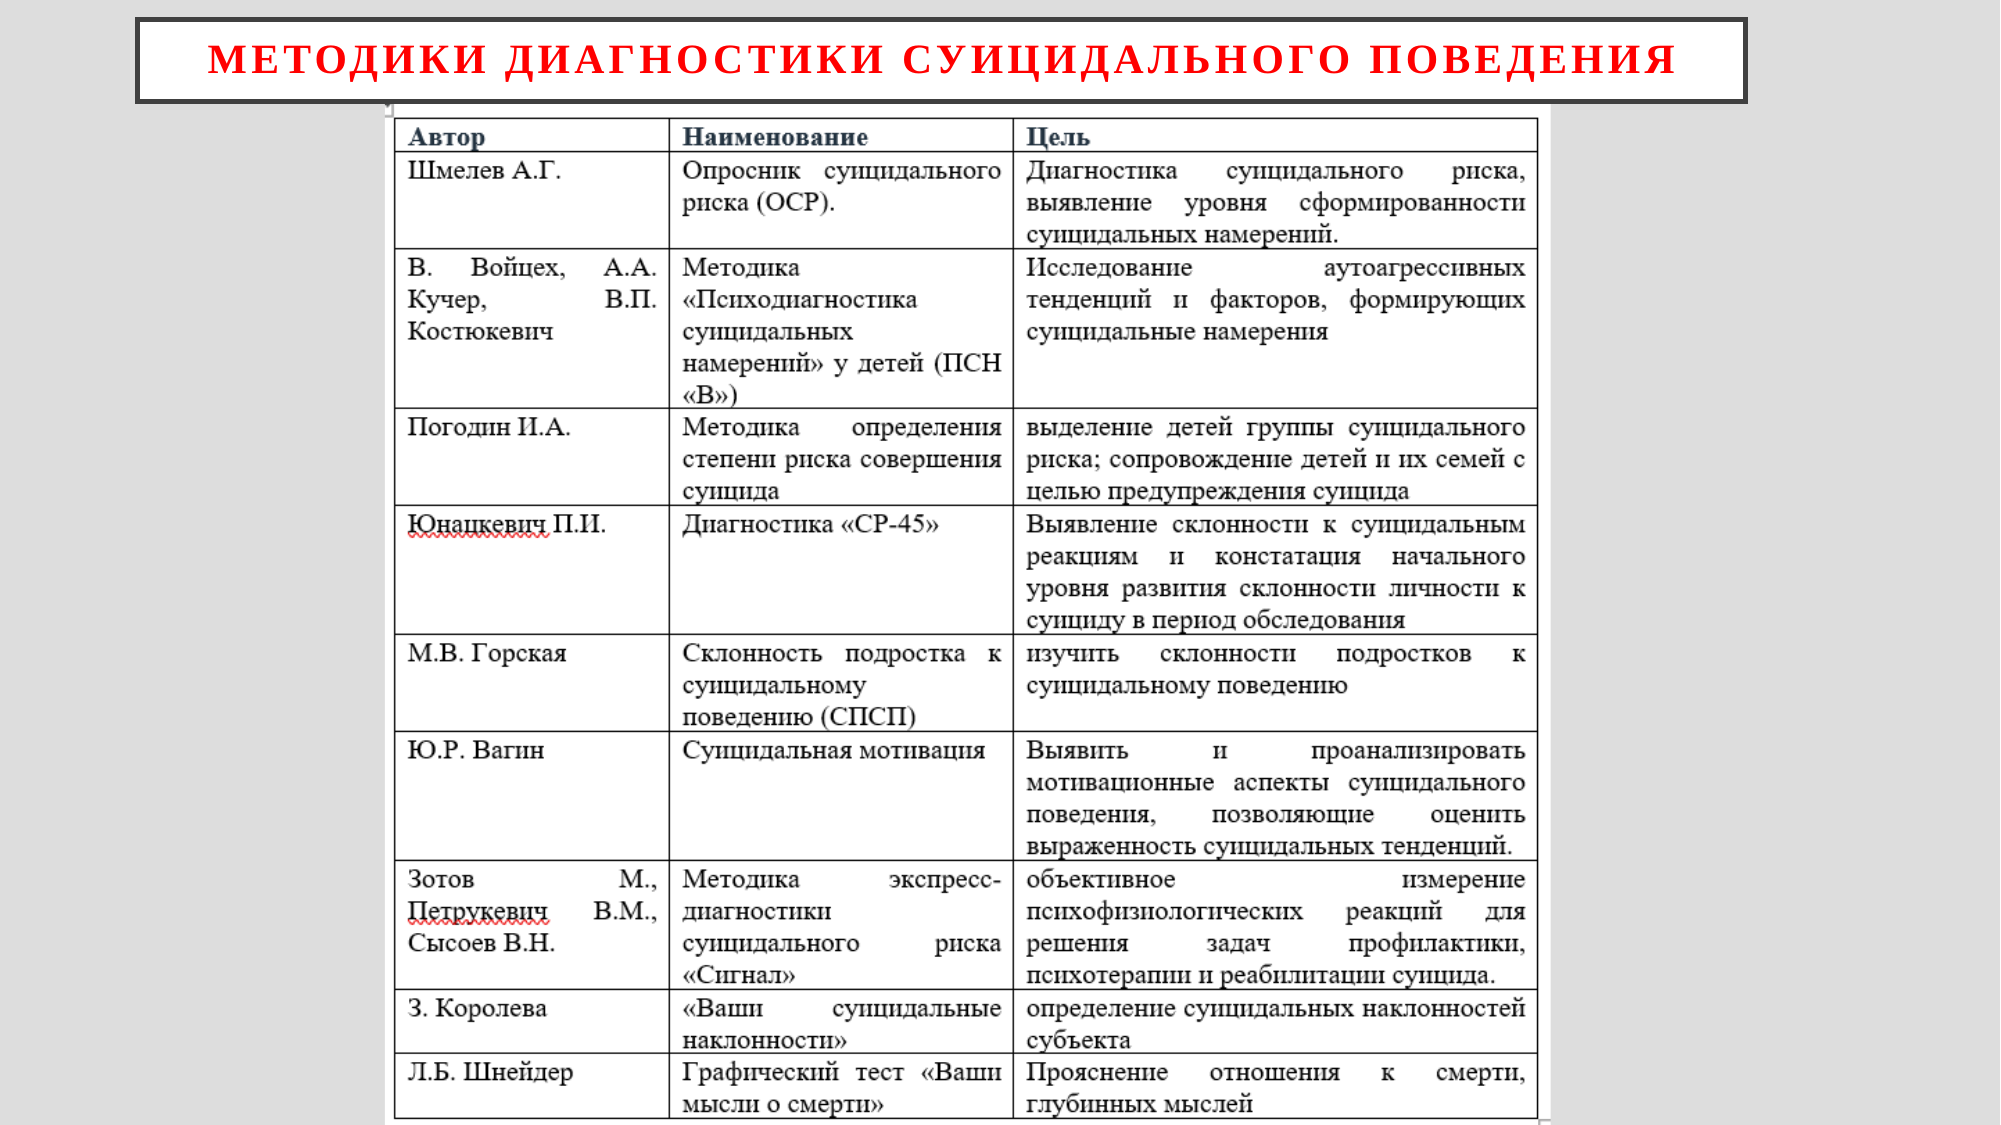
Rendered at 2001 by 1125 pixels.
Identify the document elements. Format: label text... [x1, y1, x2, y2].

title Методики диагностики суицидального поведения [135, 17, 1748, 104]
picture [384, 104, 1551, 1125]
